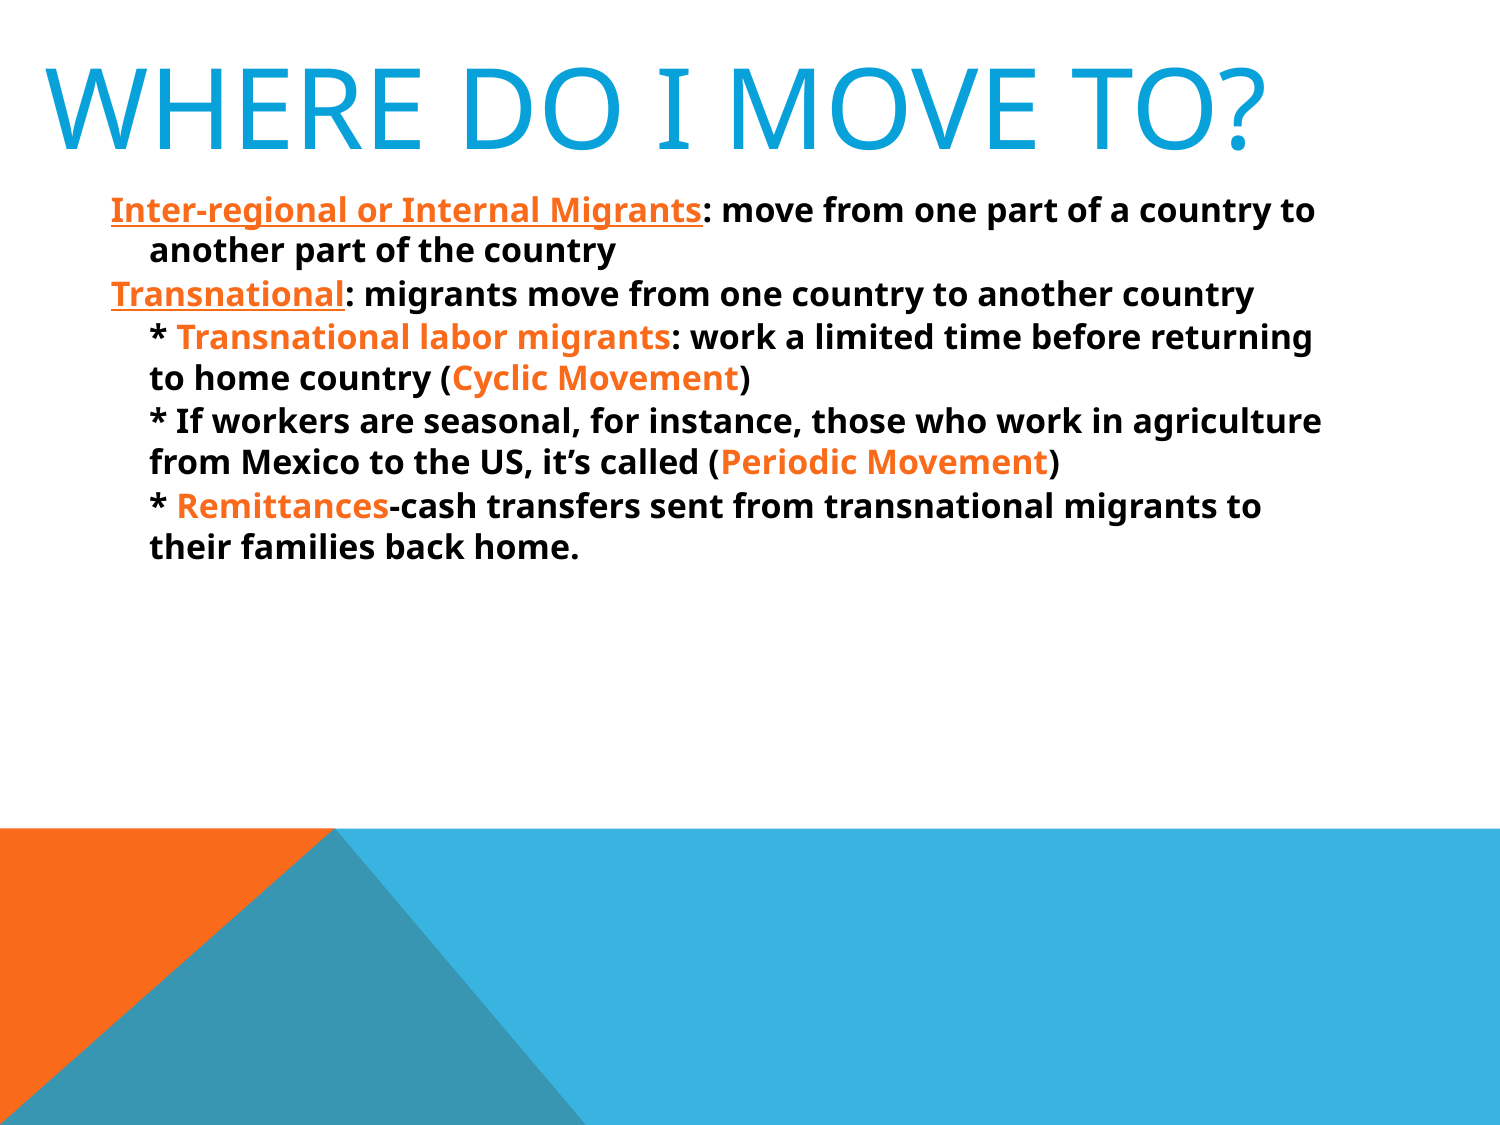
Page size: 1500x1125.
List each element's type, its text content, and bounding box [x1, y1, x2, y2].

list Inter-regional or Internal Migrants: move from one part of a country to another part of the country Transnational: migrants move from one country to another country * Transnational labor migrants: work a limited time before returning to home country (Cyclic Movement) * If workers are seasonal, for instance, those who work in agriculture from Mexico to the US, it’s called (Periodic Movement) * Remittances-cash transfers sent from transnational migrants to their families back home. Frostbelt to Sunbelt Shift: a movement in the US where many have left colder more populated regions to move to the south for warmer weather (population centers move to Atlanta, Orlando, Houston, Albuquerque, Los Angeles [95, 180, 1369, 868]
title Where do I move to? [29, 60, 1369, 150]
